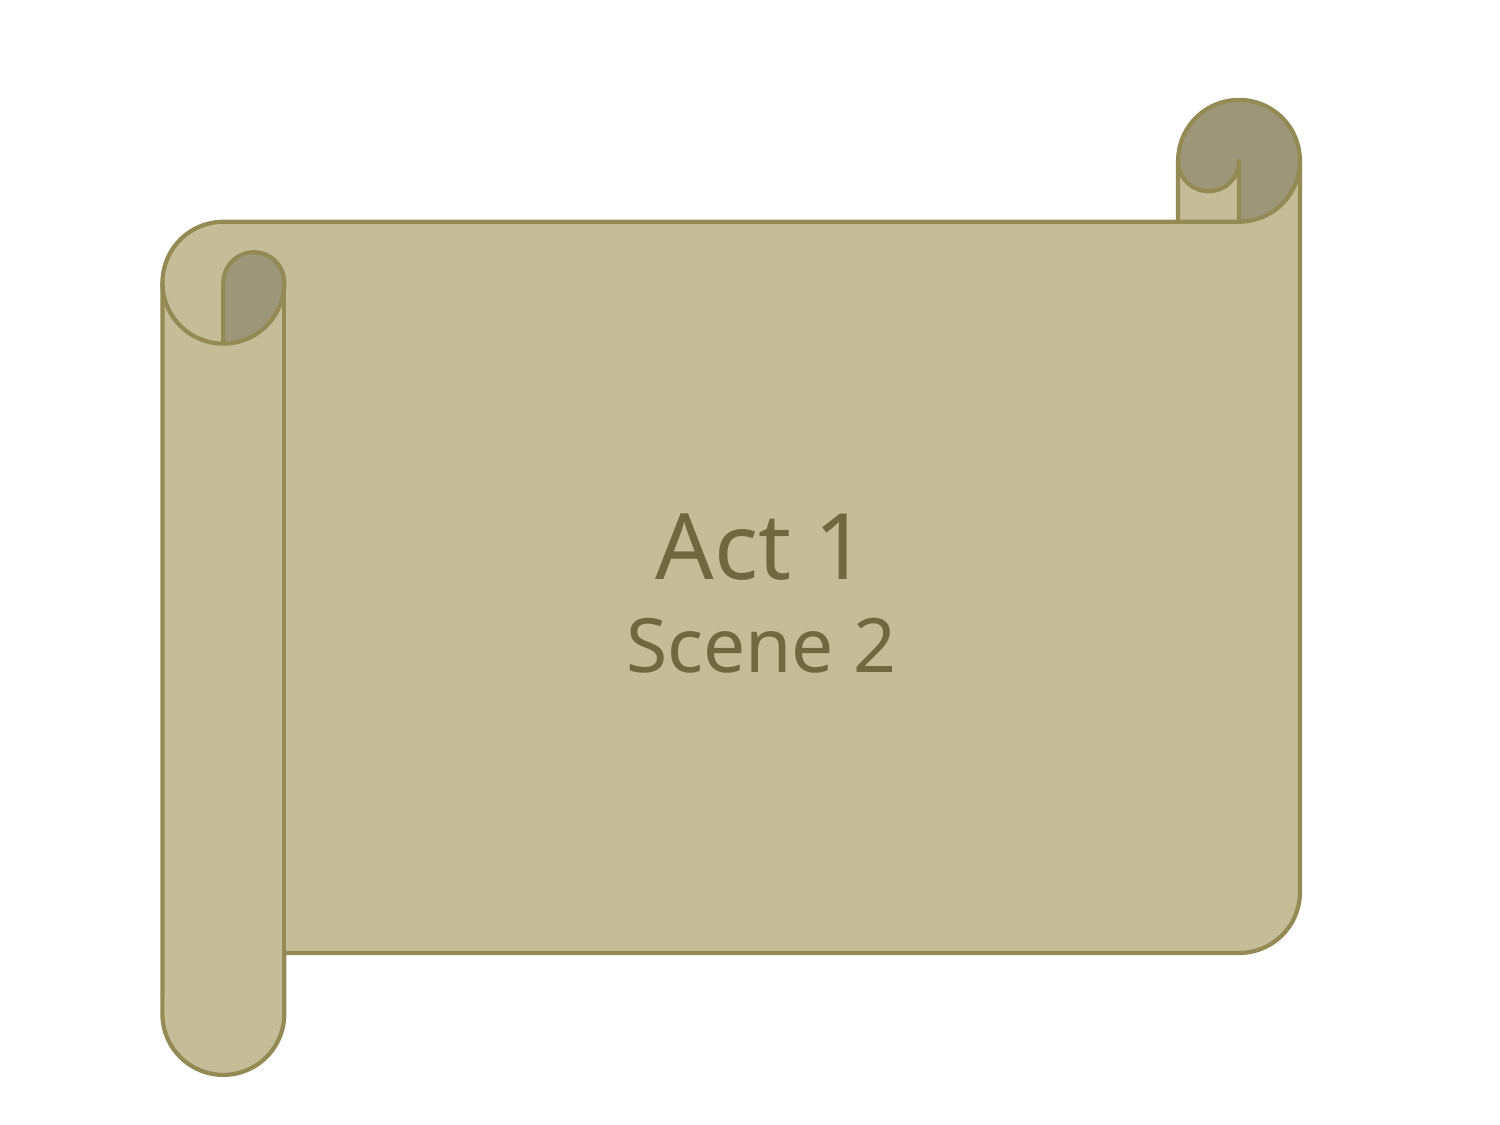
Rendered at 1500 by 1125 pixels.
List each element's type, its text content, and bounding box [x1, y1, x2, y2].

text_box Act 1 Scene 2 [160, 97, 1303, 1078]
